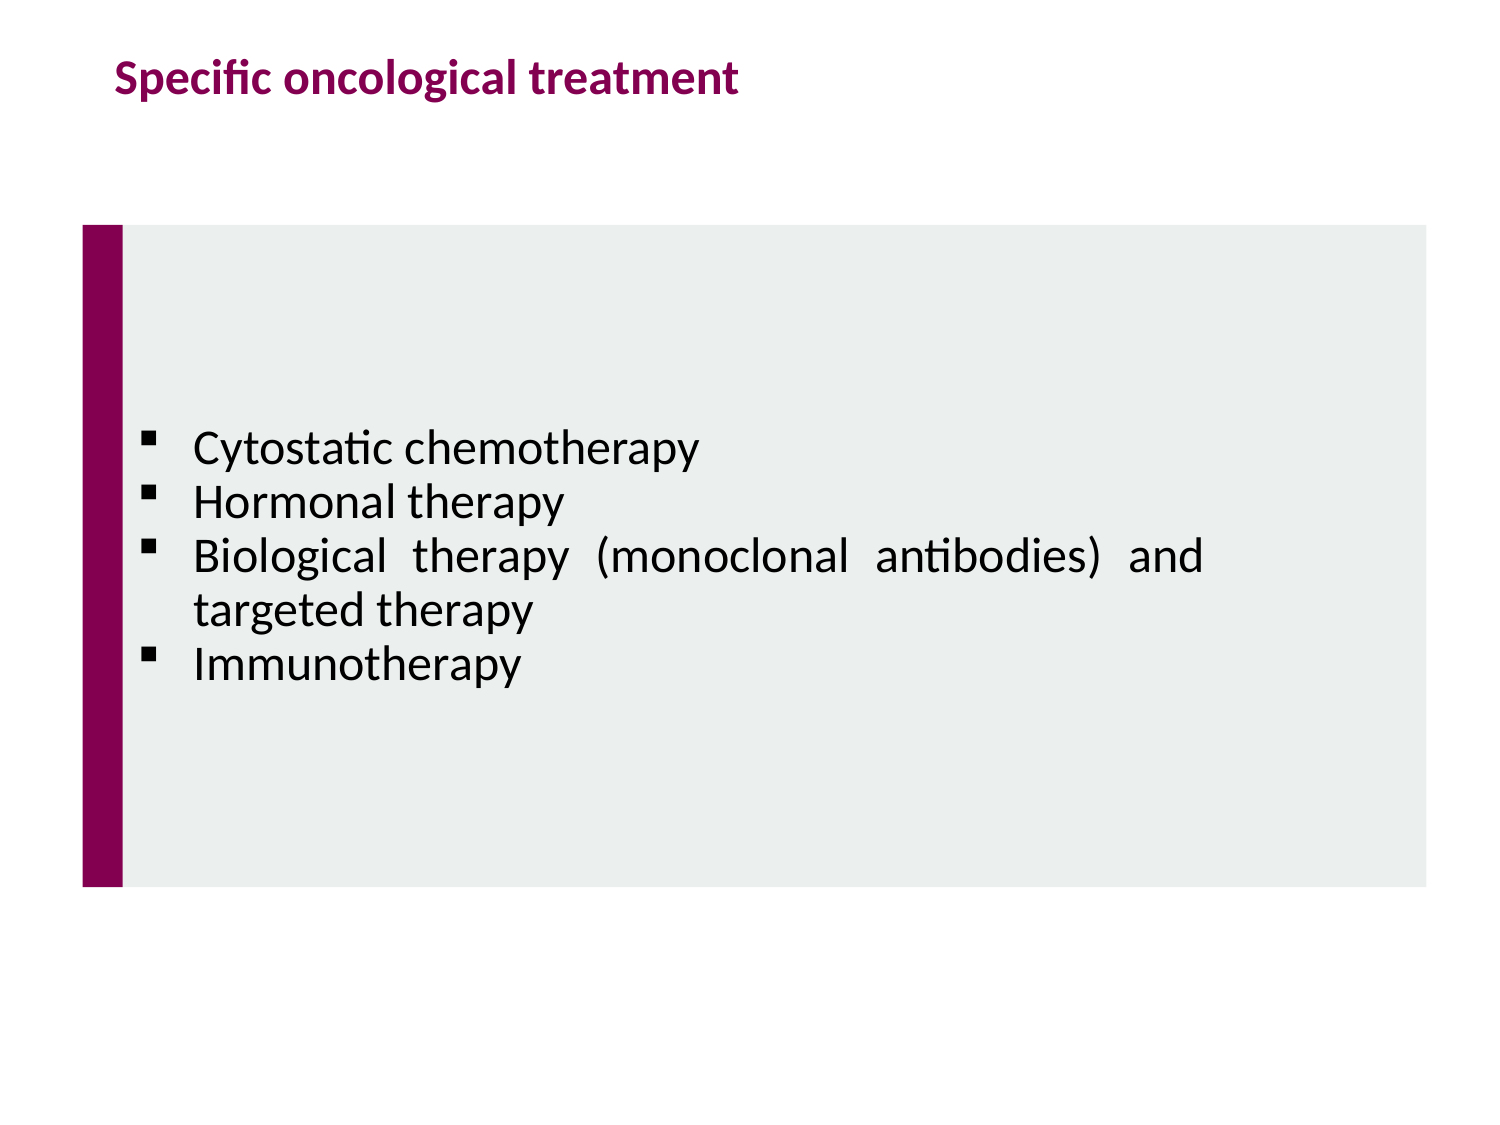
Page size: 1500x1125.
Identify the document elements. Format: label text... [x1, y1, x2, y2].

text_box Specific oncological treatment [99, 37, 1388, 113]
text_box [82, 224, 124, 888]
text_box Cytostatic chemotherapy Hormonal therapy Biological therapy (monoclonal antibodies) and targeted therapy Immunotherapy [124, 224, 1427, 888]
